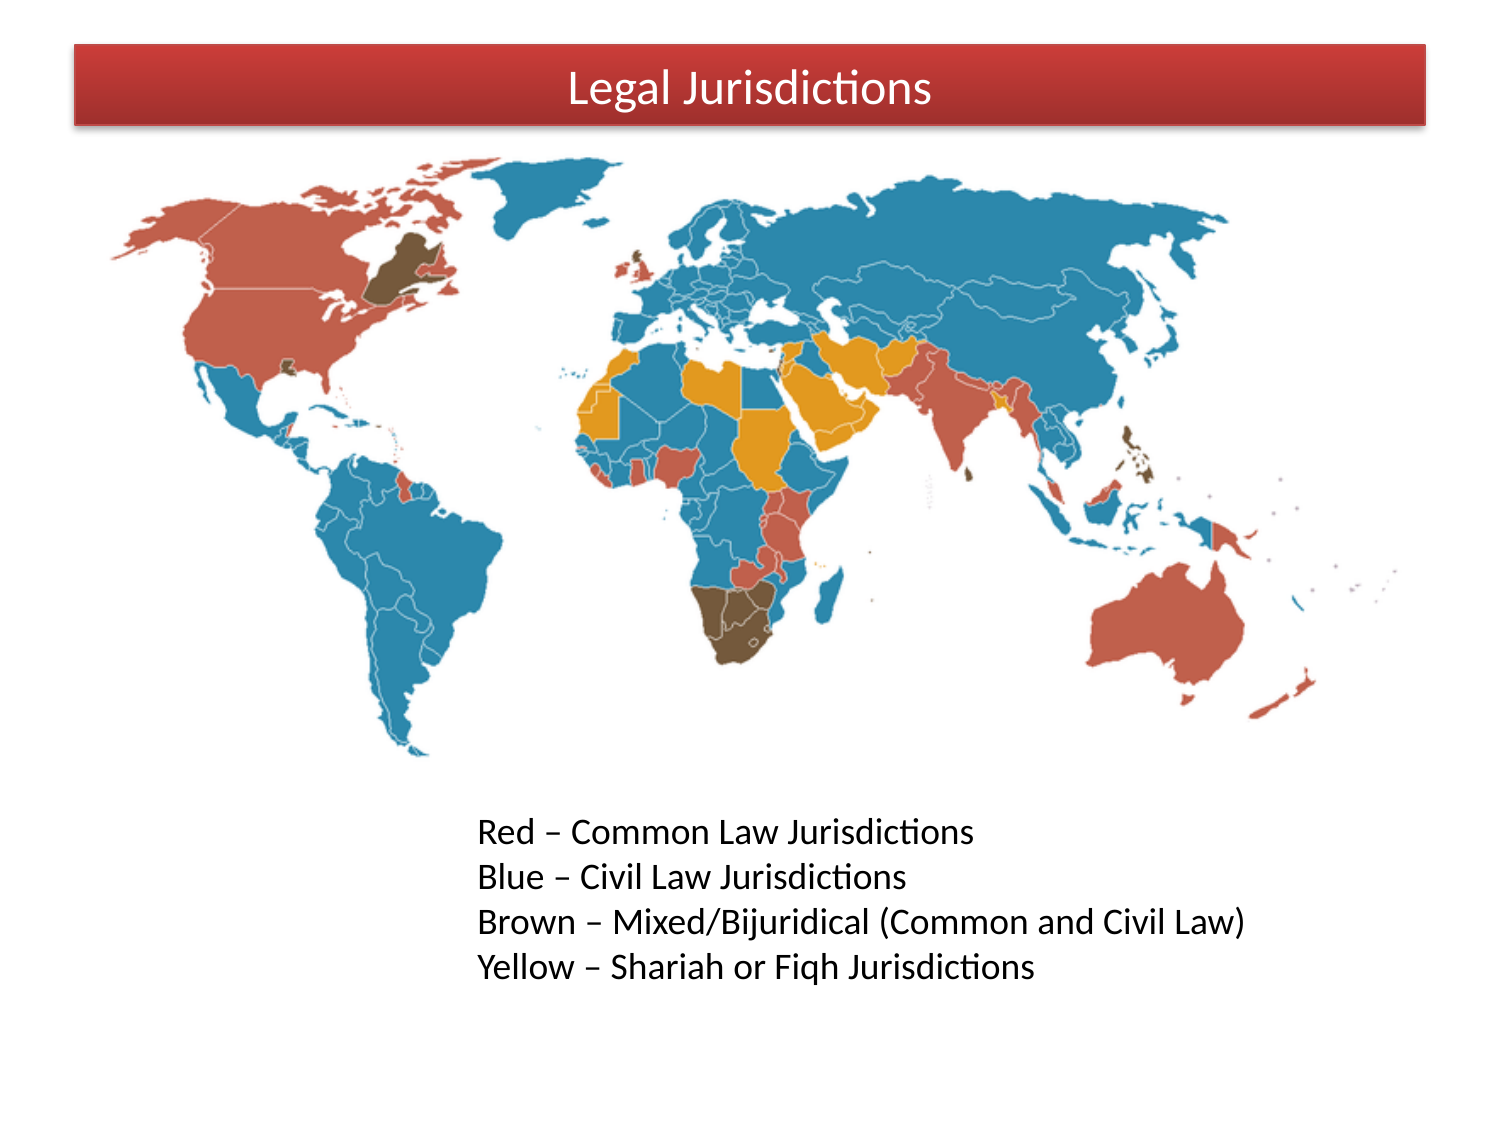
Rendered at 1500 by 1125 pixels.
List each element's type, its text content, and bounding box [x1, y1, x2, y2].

title Legal Jurisdictions [74, 44, 1426, 126]
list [82, 149, 1443, 776]
text_box Red – Common Law Jurisdictions Blue – Civil Law Jurisdictions Brown – Mixed/Bijuridical (Common and Civil Law) Yellow – Shariah or Fiqh Jurisdictions [462, 799, 1313, 995]
